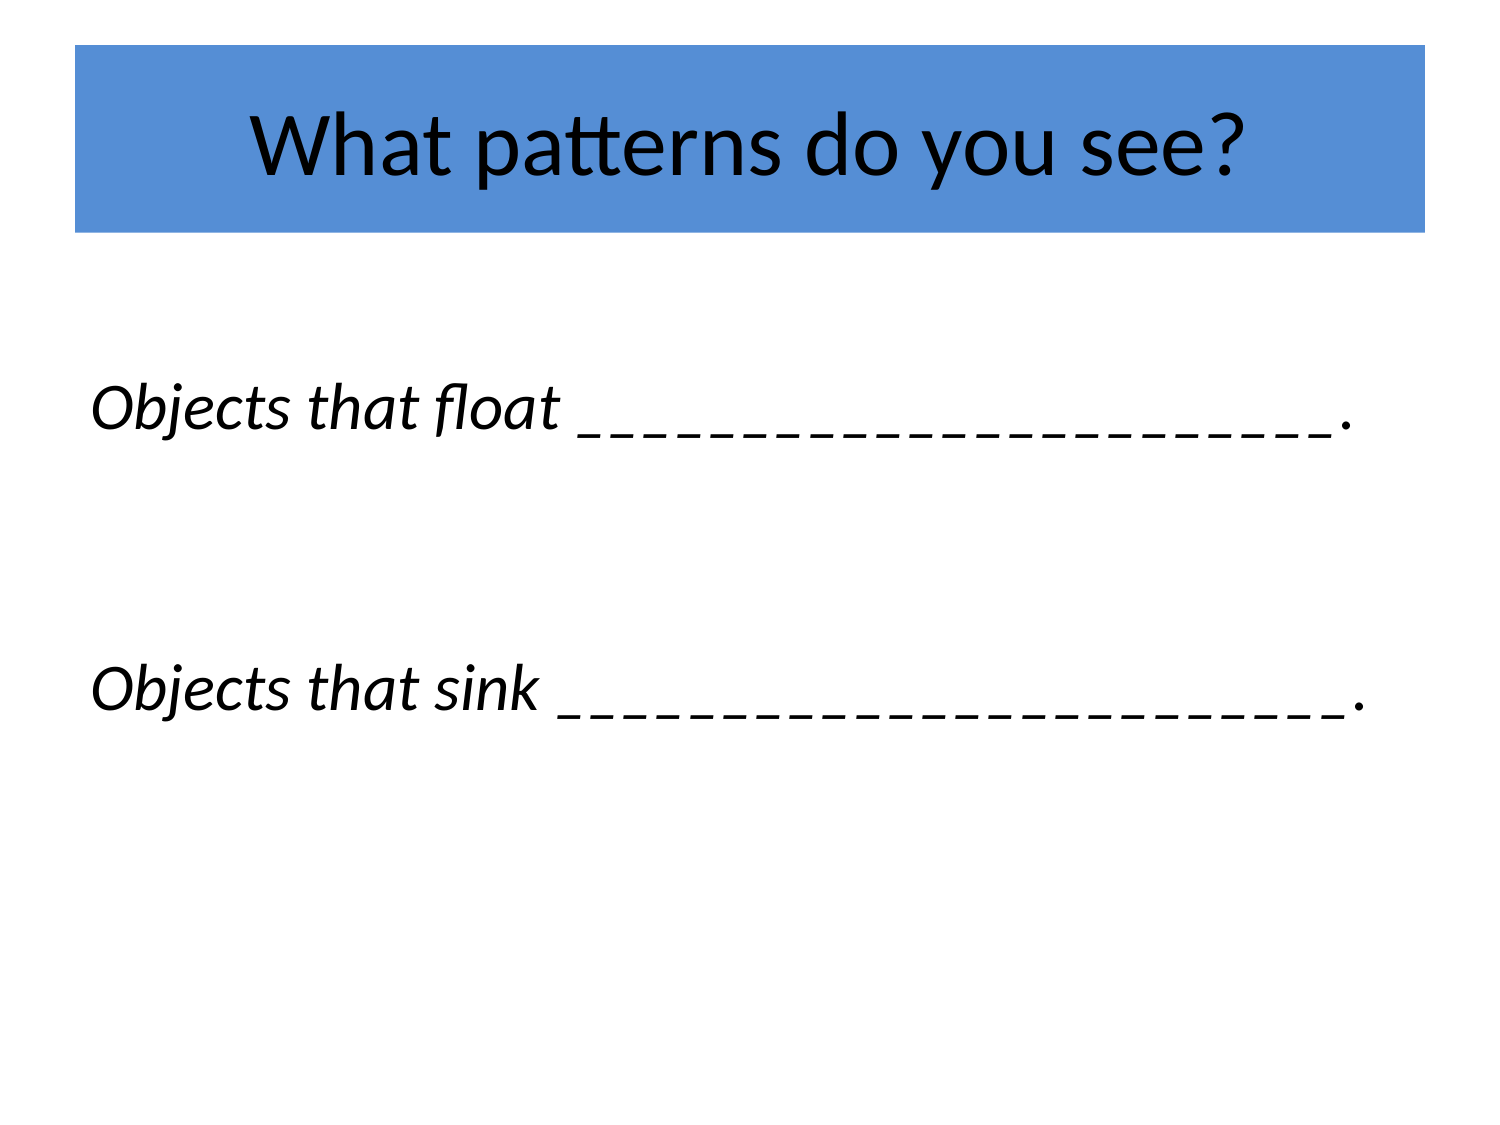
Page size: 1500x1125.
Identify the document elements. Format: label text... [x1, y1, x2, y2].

title What patterns do you see? [75, 45, 1425, 233]
list Objects that float _______________________. Objects that sink ________________________. [75, 262, 1425, 1005]
